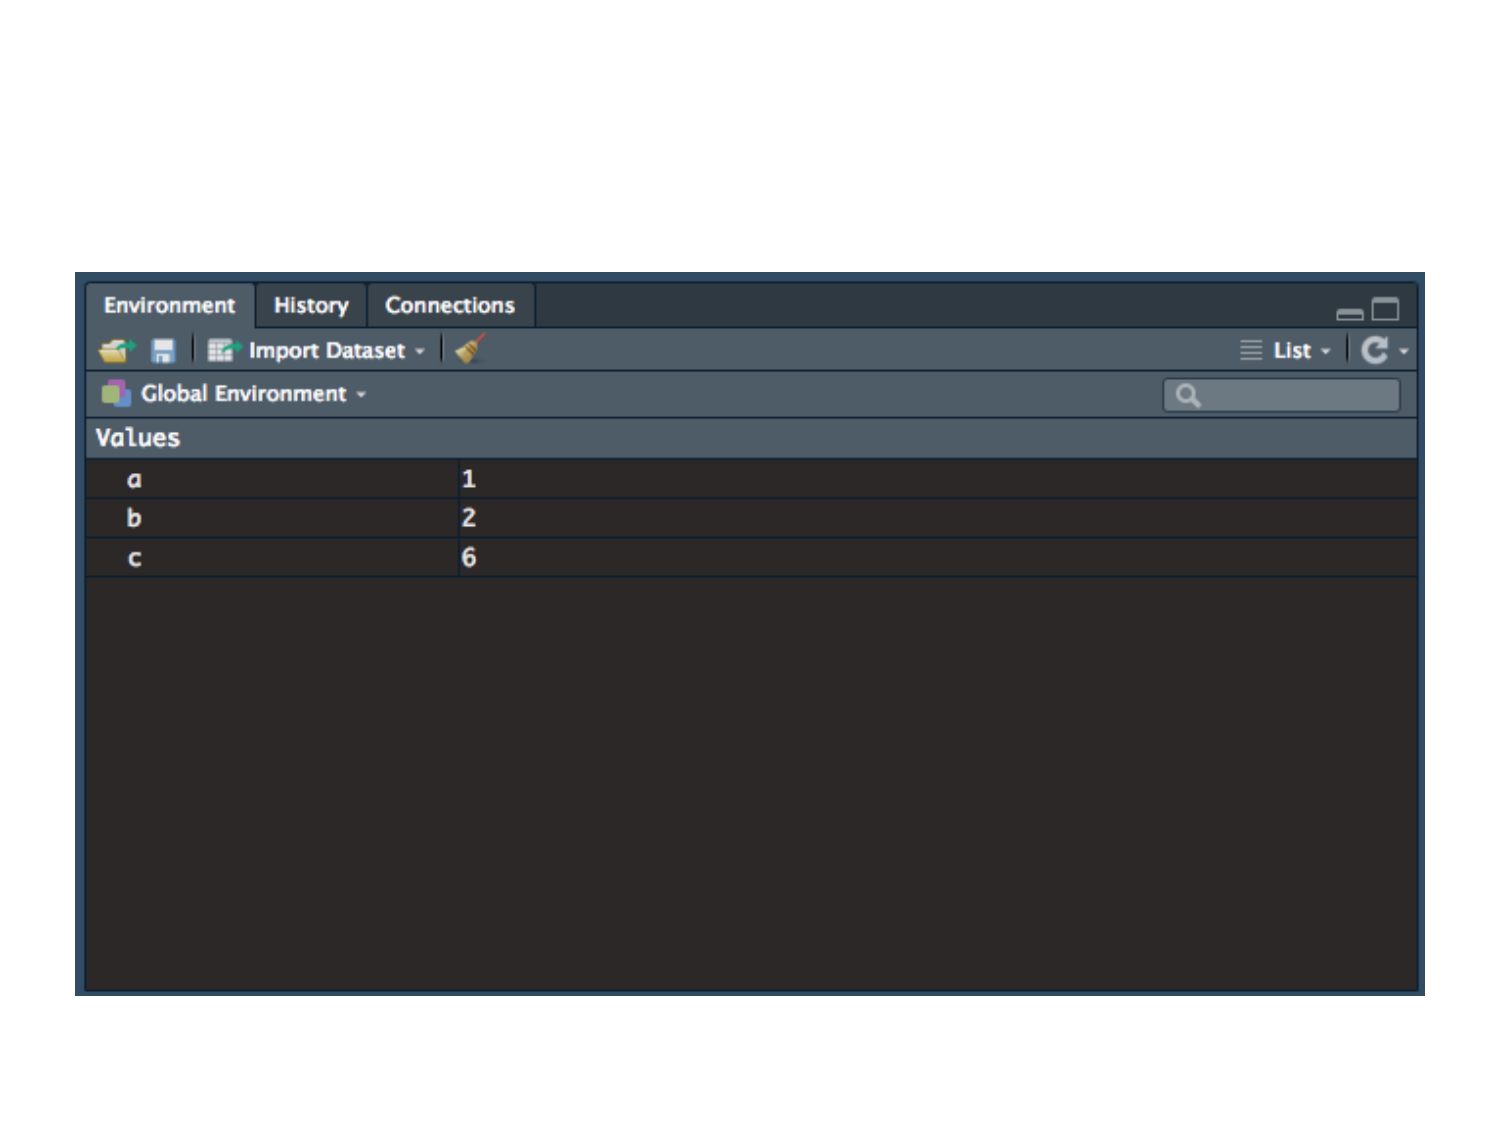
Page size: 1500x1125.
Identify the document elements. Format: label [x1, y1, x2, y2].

picture [74, 272, 1426, 996]
